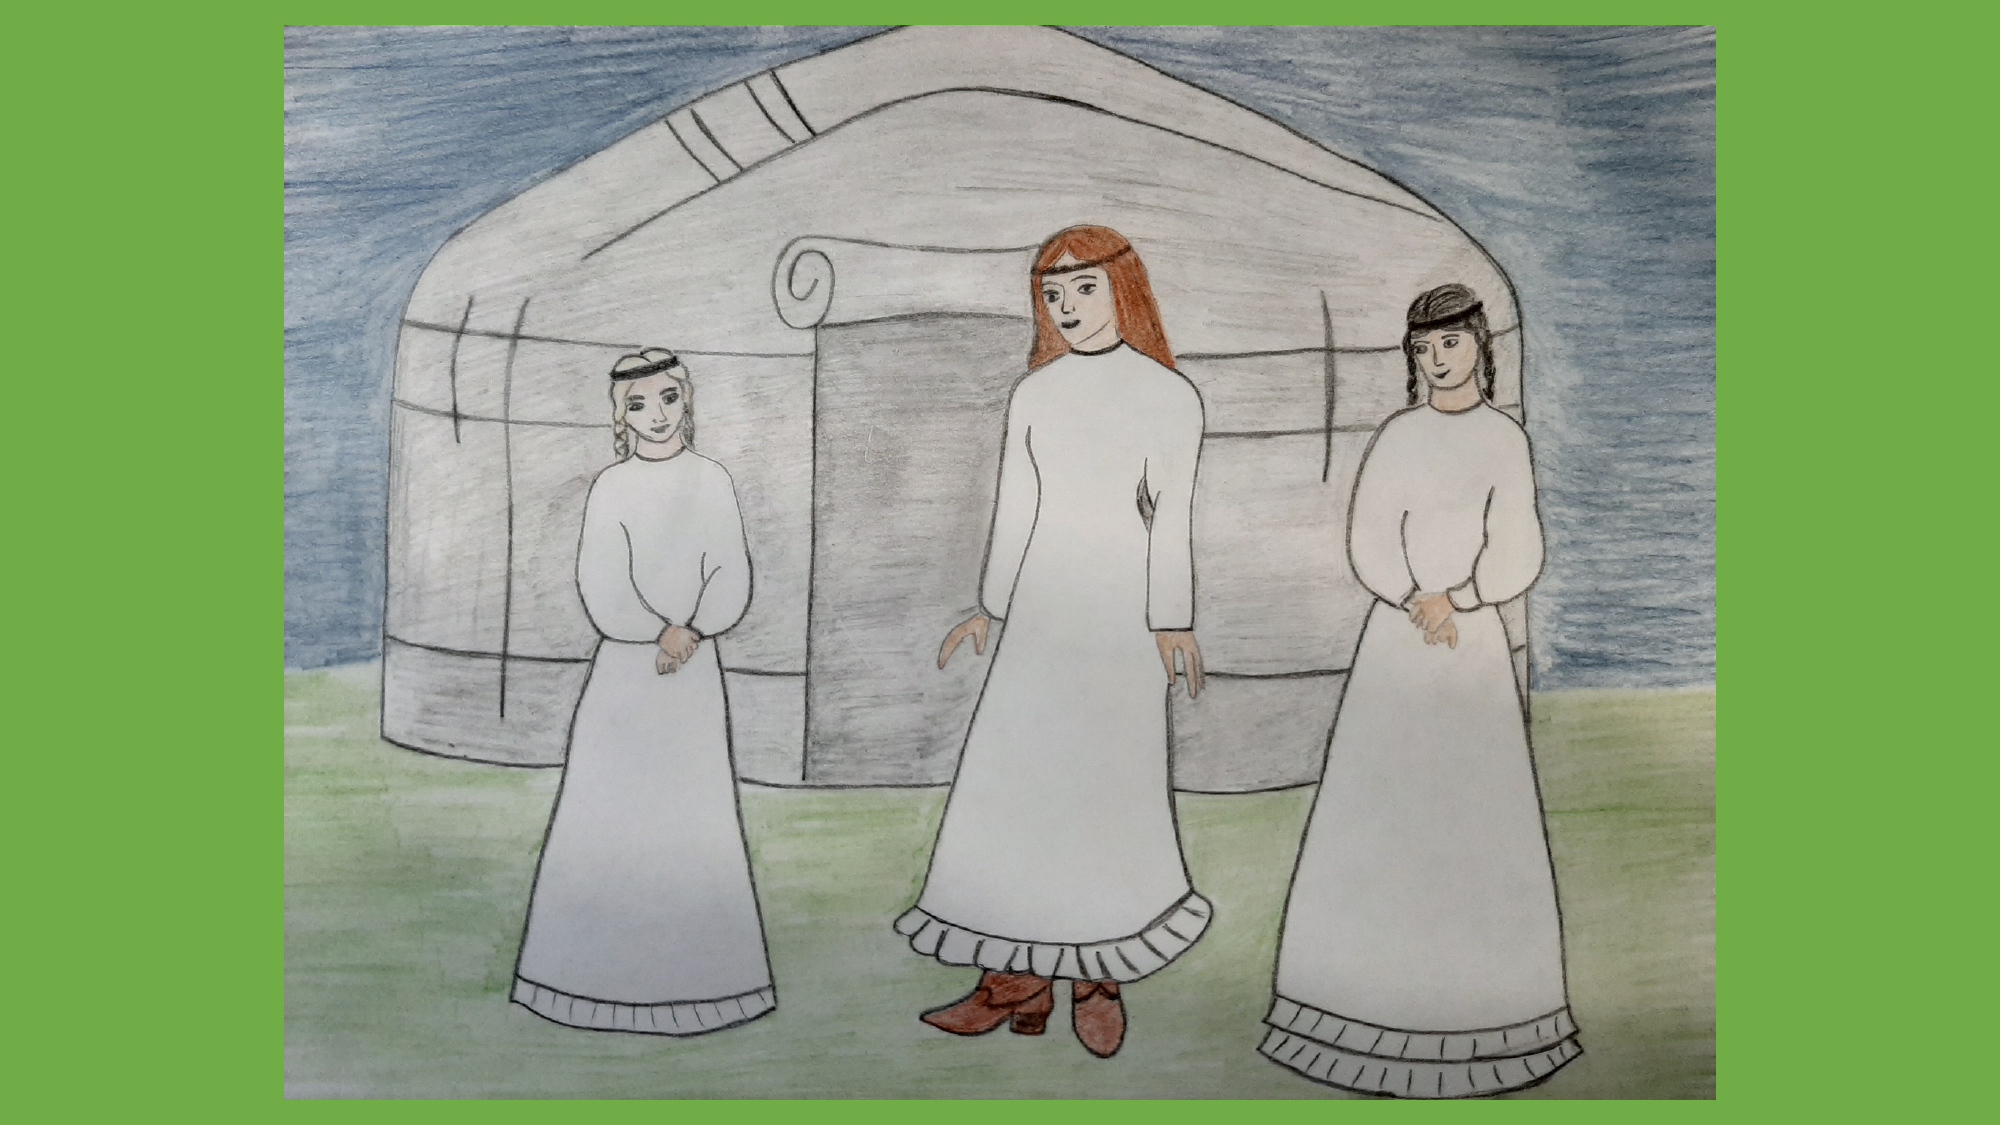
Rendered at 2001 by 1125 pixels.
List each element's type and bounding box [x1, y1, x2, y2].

picture [284, 25, 1716, 1100]
